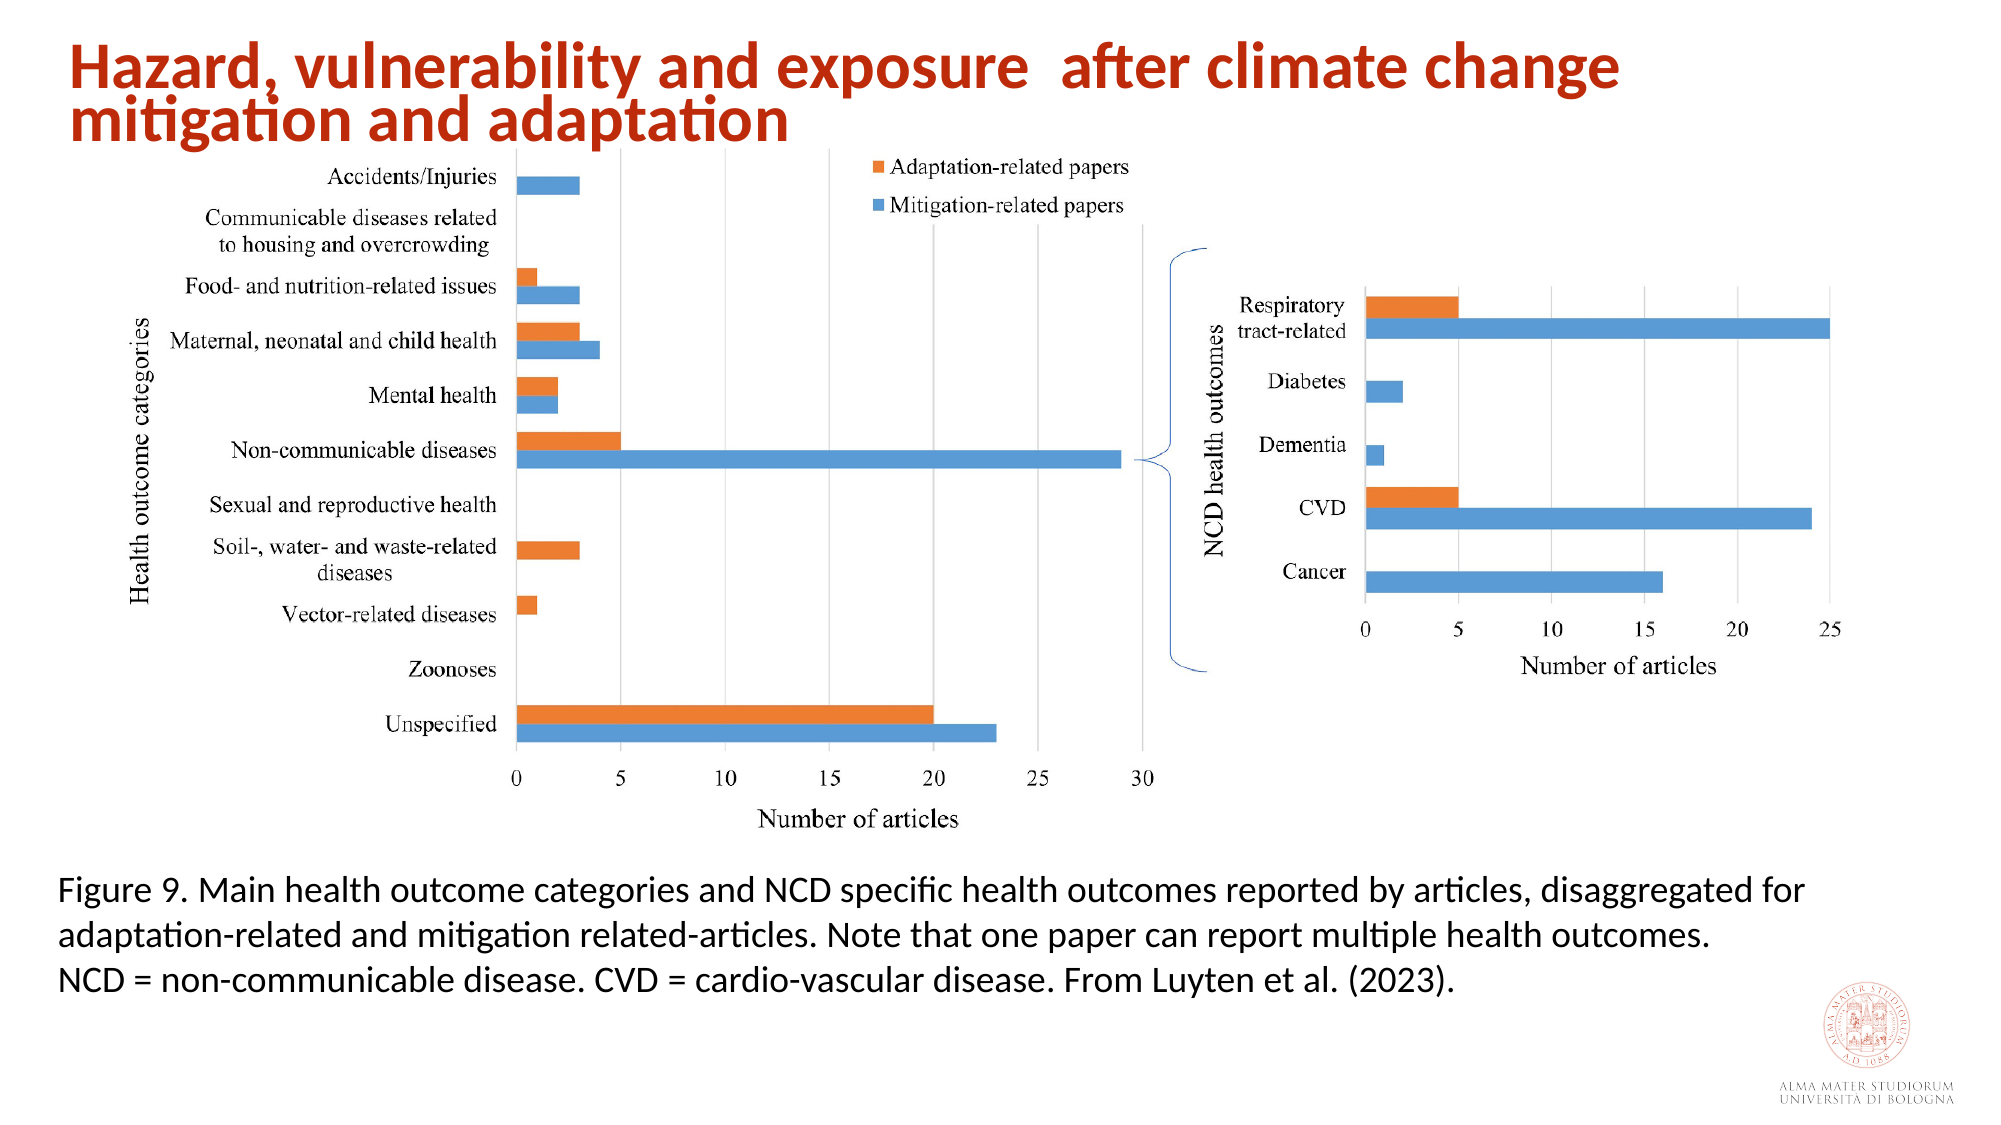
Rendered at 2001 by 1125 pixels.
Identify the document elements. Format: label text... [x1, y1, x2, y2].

picture [1752, 964, 1981, 1118]
picture [125, 148, 1842, 832]
list Hazard, vulnerability and exposure after climate change mitigation and adaptation [55, 42, 1898, 149]
text_box Figure 9. Main health outcome categories and NCD specific health outcomes reported by articles, disaggregated for adaptation-related and mitigation related-articles. Note that one paper can report multiple health outcomes. NCD = non-communicable disease. CVD = cardio-vascular disease. From Luyten et al. (2023). [43, 857, 1886, 1008]
